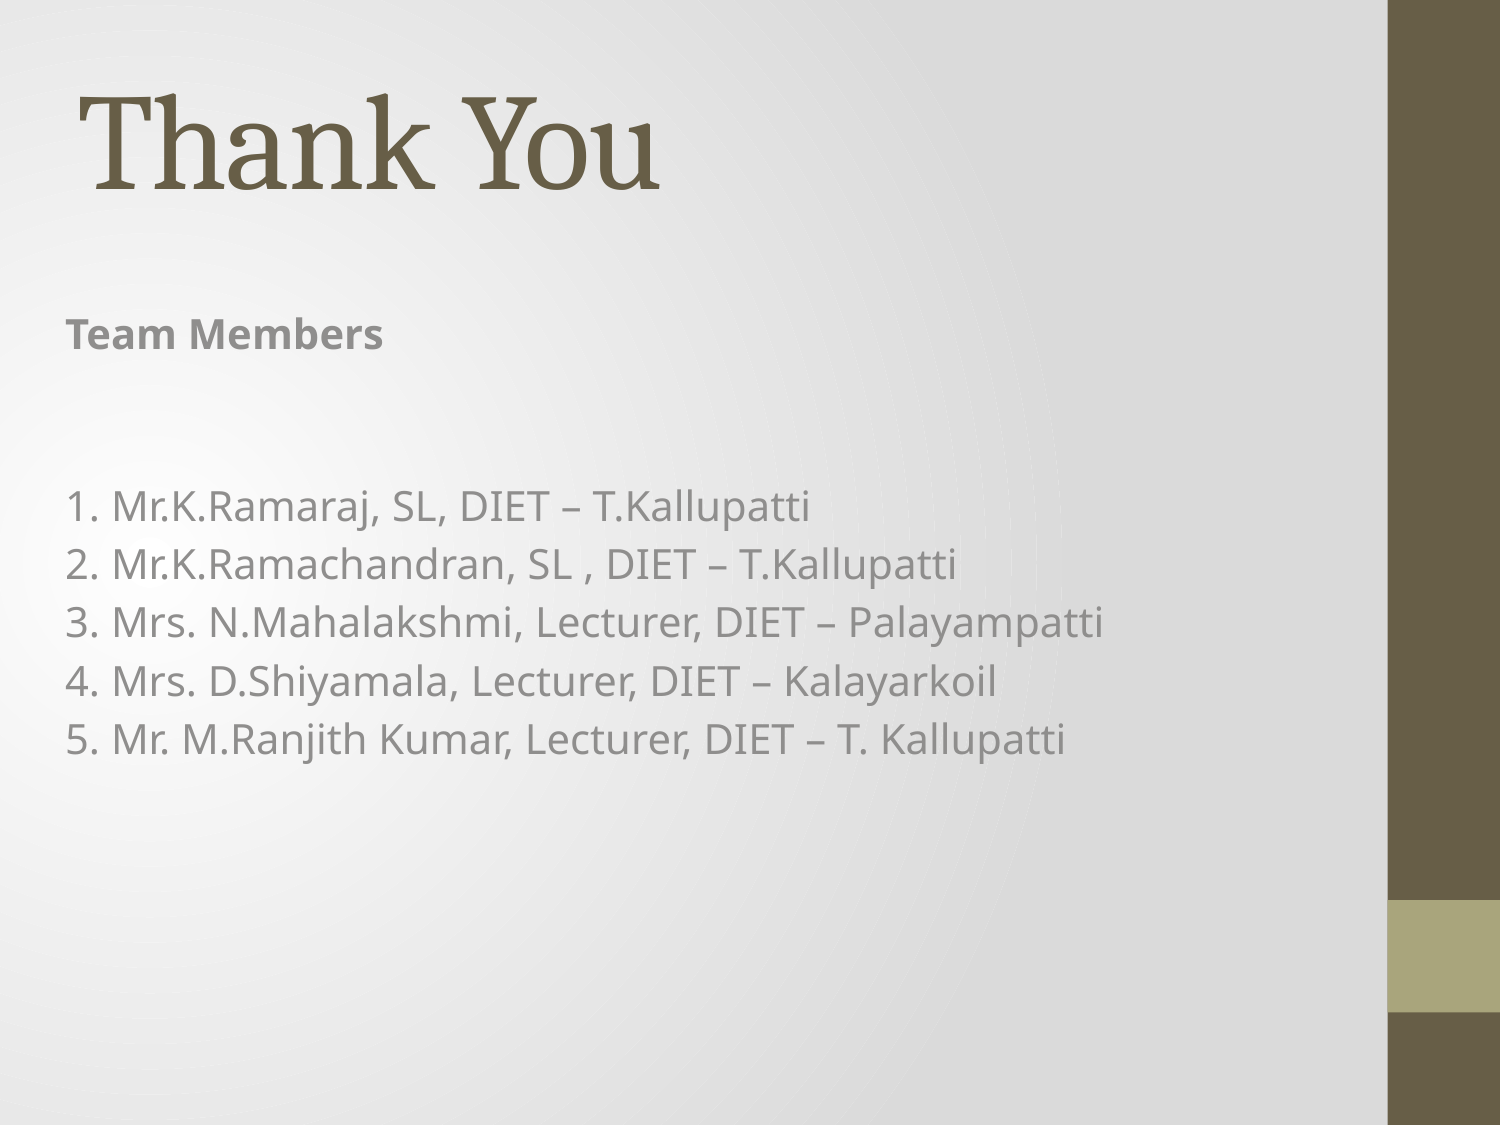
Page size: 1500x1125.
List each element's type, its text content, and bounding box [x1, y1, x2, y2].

subtitle Team Members 1. Mr.K.Ramaraj, SL, DIET – T.Kallupatti 2. Mr.K.Ramachandran, SL , DIET – T.Kallupatti 3. Mrs. N.Mahalakshmi, Lecturer, DIET – Palayampatti 4. Mrs. D.Shiyamala, Lecturer, DIET – Kalayarkoil 5. Mr. M.Ranjith Kumar, Lecturer, DIET – T. Kallupatti [50, 299, 1425, 788]
title Thank You [62, 37, 1338, 225]
